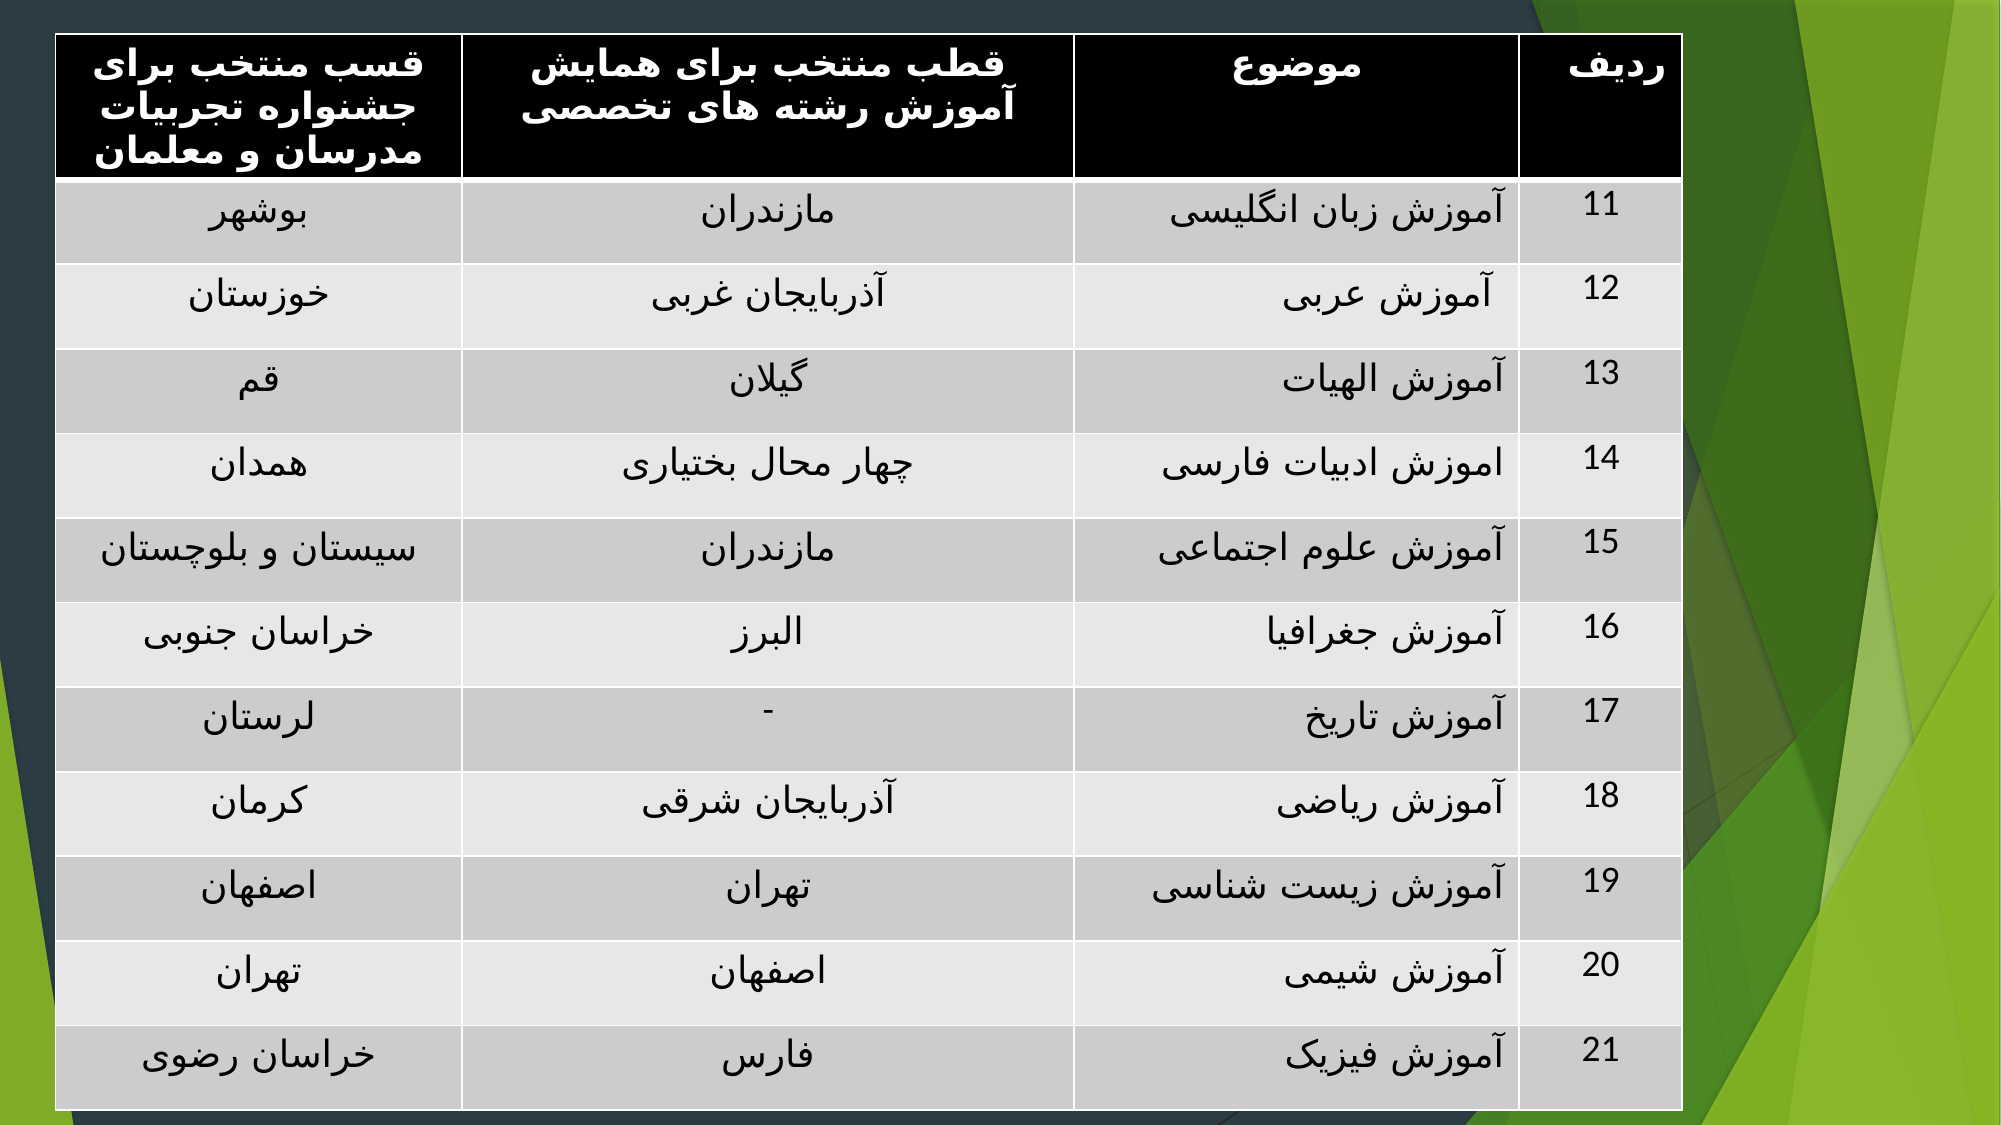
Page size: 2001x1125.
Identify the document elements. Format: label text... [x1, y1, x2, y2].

table_cell آموزش جغرافیا [1075, 603, 1518, 686]
table_cell تهران [463, 857, 1073, 940]
table_cell اصفهان [463, 942, 1073, 1025]
table_cell اصفهان [56, 857, 461, 940]
table_cell 13 [1520, 350, 1681, 433]
table_cell 20 [1520, 942, 1681, 1025]
table_cell همدان [56, 434, 461, 517]
table_cell 15 [1520, 519, 1681, 602]
table_cell لرستان [56, 688, 461, 771]
table_cell البرز [463, 603, 1073, 686]
table_cell گیلان [463, 350, 1073, 433]
table_cell 21 [1520, 1026, 1681, 1109]
table_cell 12 [1520, 265, 1681, 348]
table_cell آموزش الهیات [1075, 350, 1518, 433]
table_cell 16 [1520, 603, 1681, 686]
table_cell 11 [1520, 183, 1681, 263]
table_header ردیف [1520, 35, 1681, 177]
table_cell 19 [1520, 857, 1681, 940]
table_cell 14 [1520, 434, 1681, 517]
table_header موضوع [1075, 35, 1518, 177]
table_cell فارس [463, 1026, 1073, 1109]
table_cell خوزستان [56, 265, 461, 348]
table_cell تهران [56, 942, 461, 1025]
table_cell آذربایجان شرقی [463, 773, 1073, 855]
table_cell آموزش عربی [1075, 265, 1518, 348]
table_cell آموزش زیست شناسی [1075, 857, 1518, 940]
table_cell مازندران [463, 519, 1073, 602]
table_cell آموزش تاریخ [1075, 688, 1518, 771]
table_cell خراسان جنوبی [56, 603, 461, 686]
table_cell آذربایجان غربی [463, 265, 1073, 348]
table_cell قم [56, 350, 461, 433]
table_cell سیستان و بلوچستان [56, 519, 461, 602]
table_cell بوشهر [56, 183, 461, 263]
table_header قسب منتخب برای جشنواره تجربیات مدرسان و معلمان [56, 35, 461, 177]
table_cell 18 [1520, 773, 1681, 855]
table_cell 17 [1520, 688, 1681, 771]
table_cell خراسان رضوی [56, 1026, 461, 1109]
table_cell آموزش علوم اجتماعی [1075, 519, 1518, 602]
table_cell کرمان [56, 773, 461, 855]
table_header قطب منتخب برای همایش آموزش رشته های تخصصی [463, 35, 1073, 177]
table_cell چهار محال بختیاری [463, 434, 1073, 517]
table_cell - [463, 688, 1073, 771]
table_cell اموزش ادبیات فارسی [1075, 434, 1518, 517]
table_cell آموزش زبان انگلیسی [1075, 183, 1518, 263]
table_cell آموزش فیزیک [1075, 1026, 1518, 1109]
table_cell مازندران [463, 183, 1073, 263]
table_cell آموزش شیمی [1075, 942, 1518, 1025]
table_cell آموزش ریاضی [1075, 773, 1518, 855]
